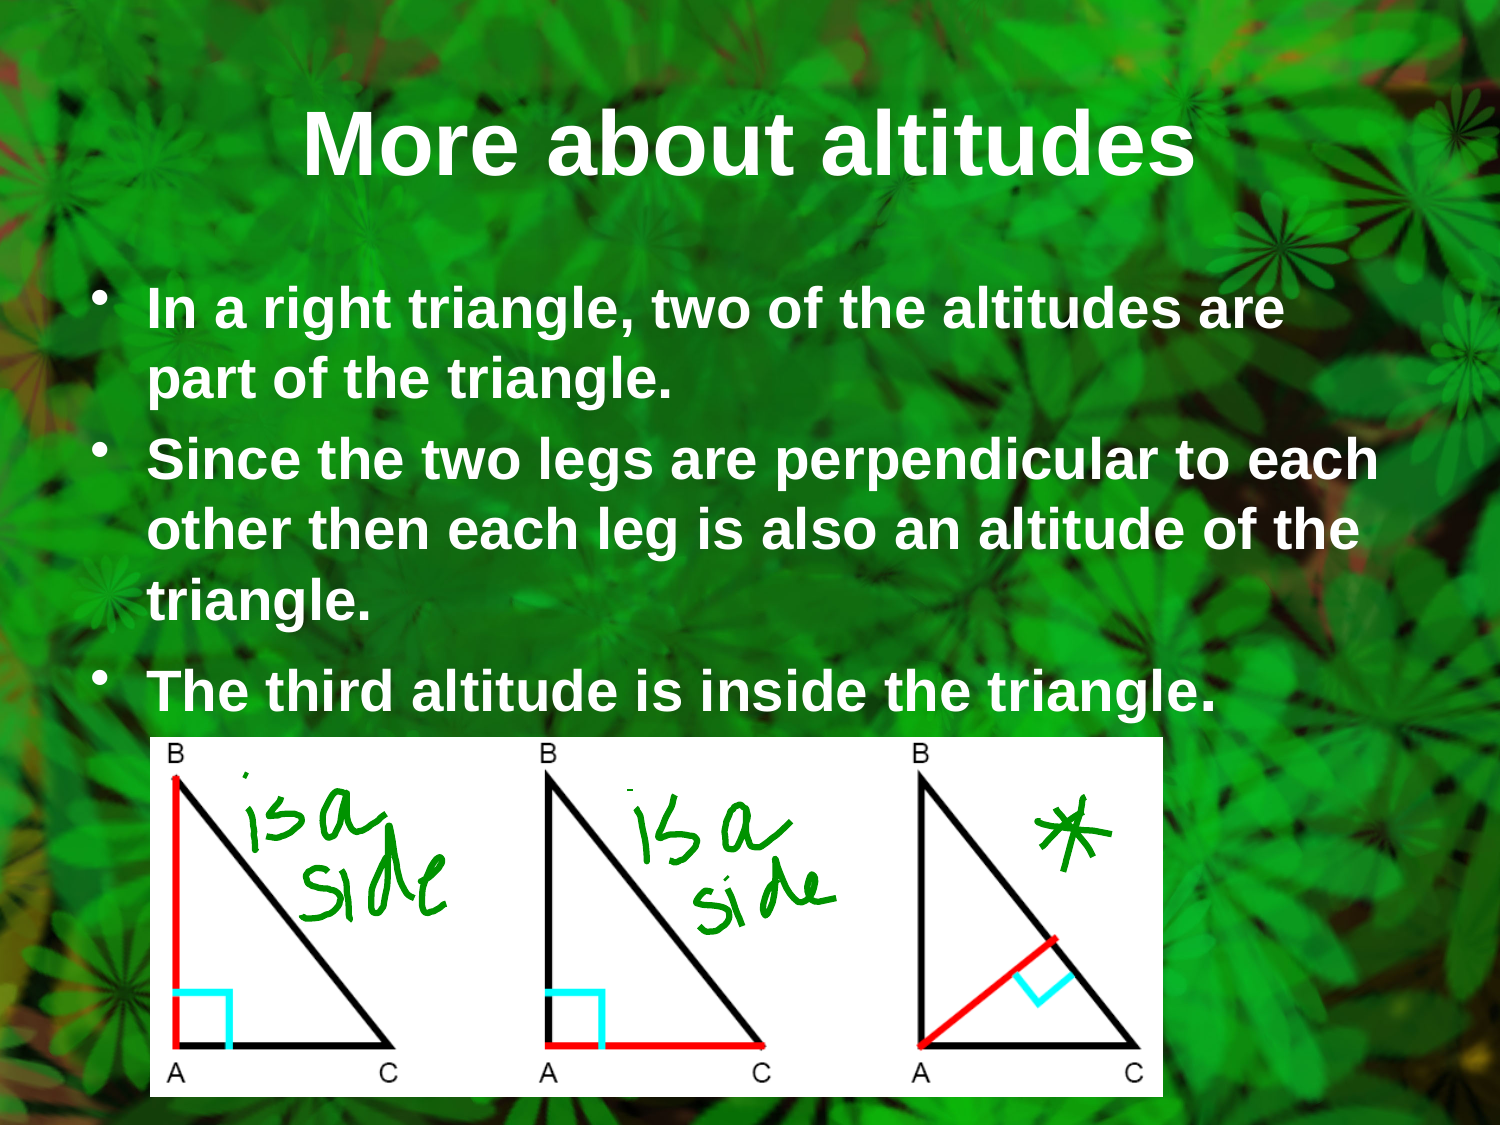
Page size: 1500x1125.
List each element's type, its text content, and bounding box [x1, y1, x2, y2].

list In a right triangle, two of the altitudes are part of the triangle. Since the two legs are perpendicular to each other then each leg is also an altitude of the triangle. The third altitude is inside the triangle. [74, 262, 1426, 1006]
title More about altitudes [74, 44, 1426, 233]
picture [0, 0, 1500, 1125]
